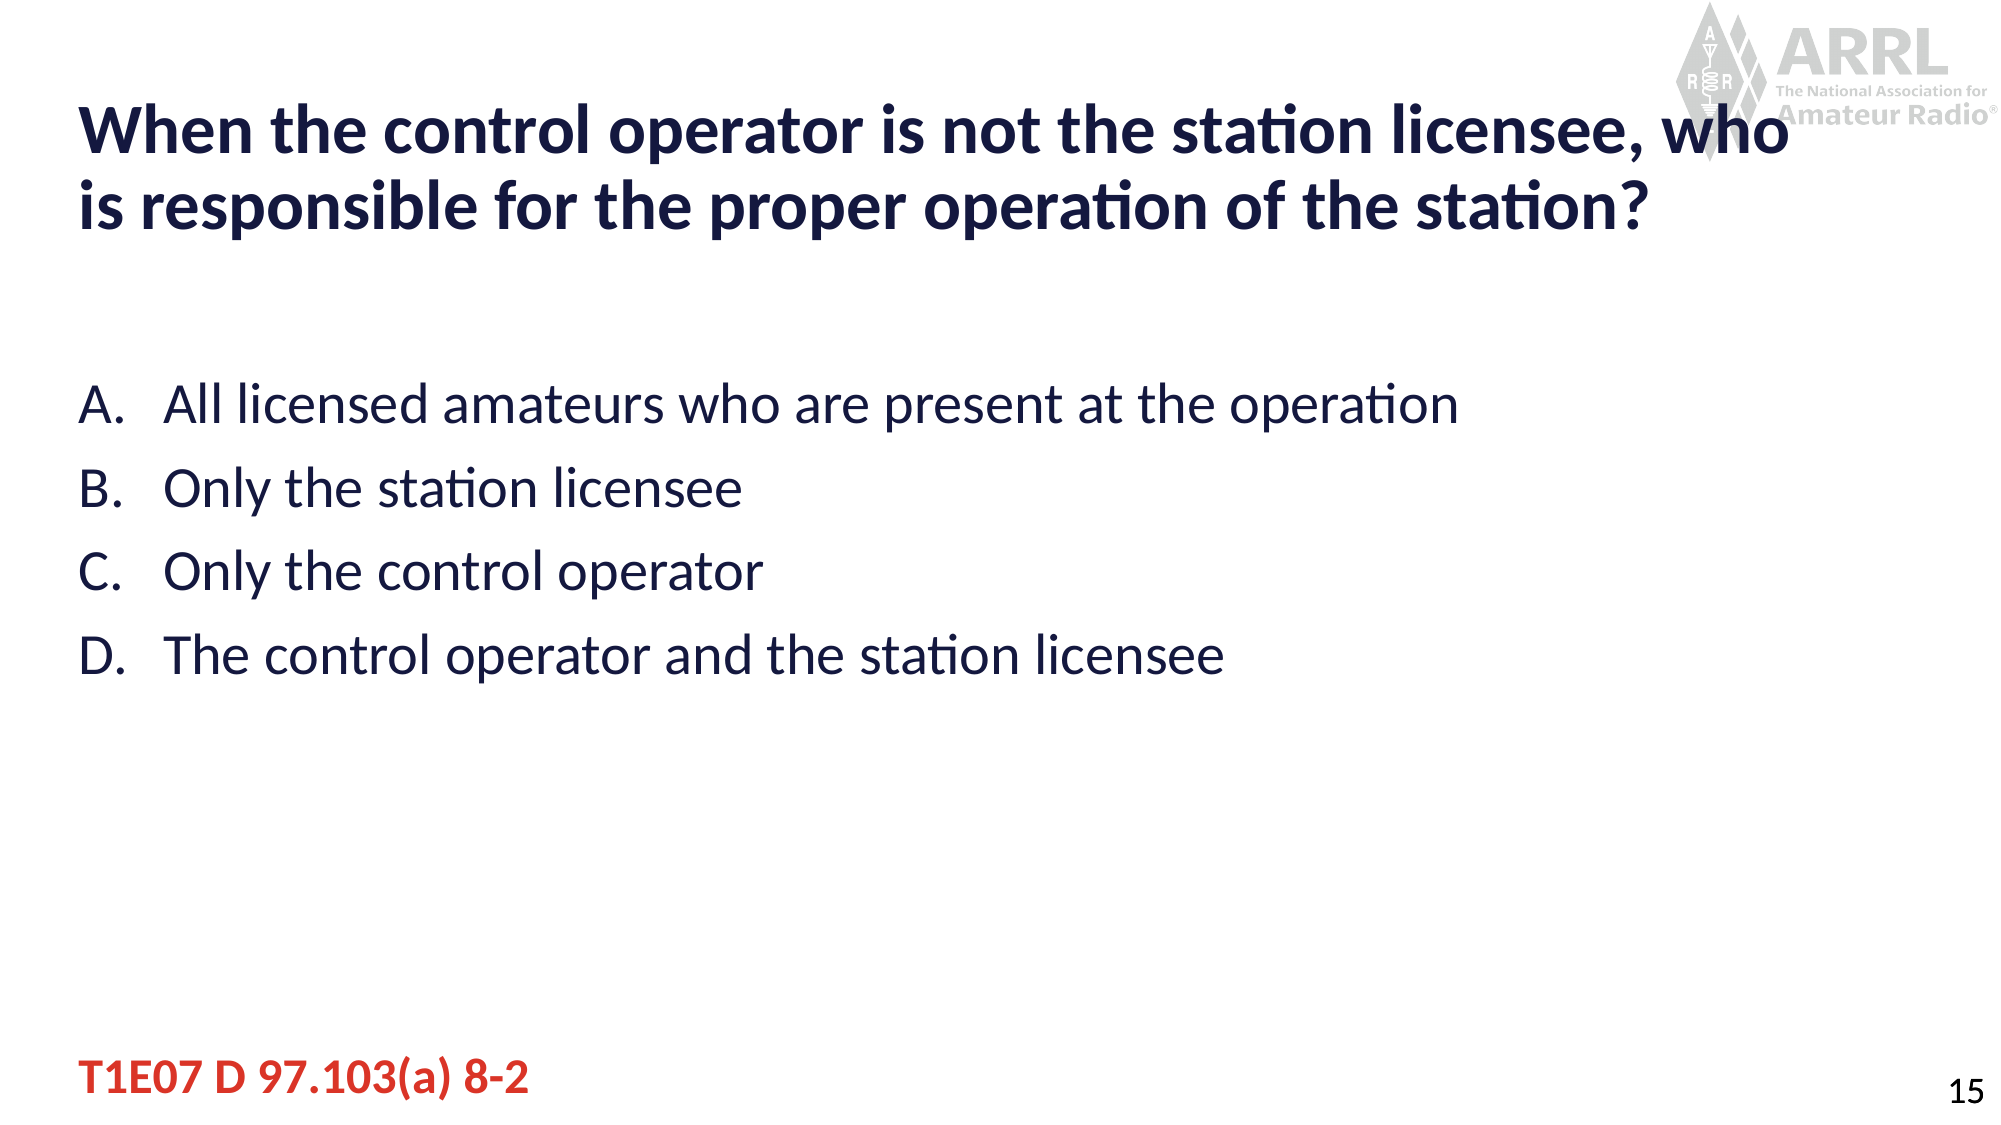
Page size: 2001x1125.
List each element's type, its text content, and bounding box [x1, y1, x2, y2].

title When the control operator is not the station licensee, who is responsible for the proper operation of the station? [63, 59, 1863, 278]
picture [1674, 0, 2000, 164]
list All licensed amateurs who are present at the operation Only the station licensee Only the control operator The control operator and the station licensee [63, 365, 1863, 989]
text_box T1E07 D 97.103(a) 8-2 [63, 1036, 921, 1112]
